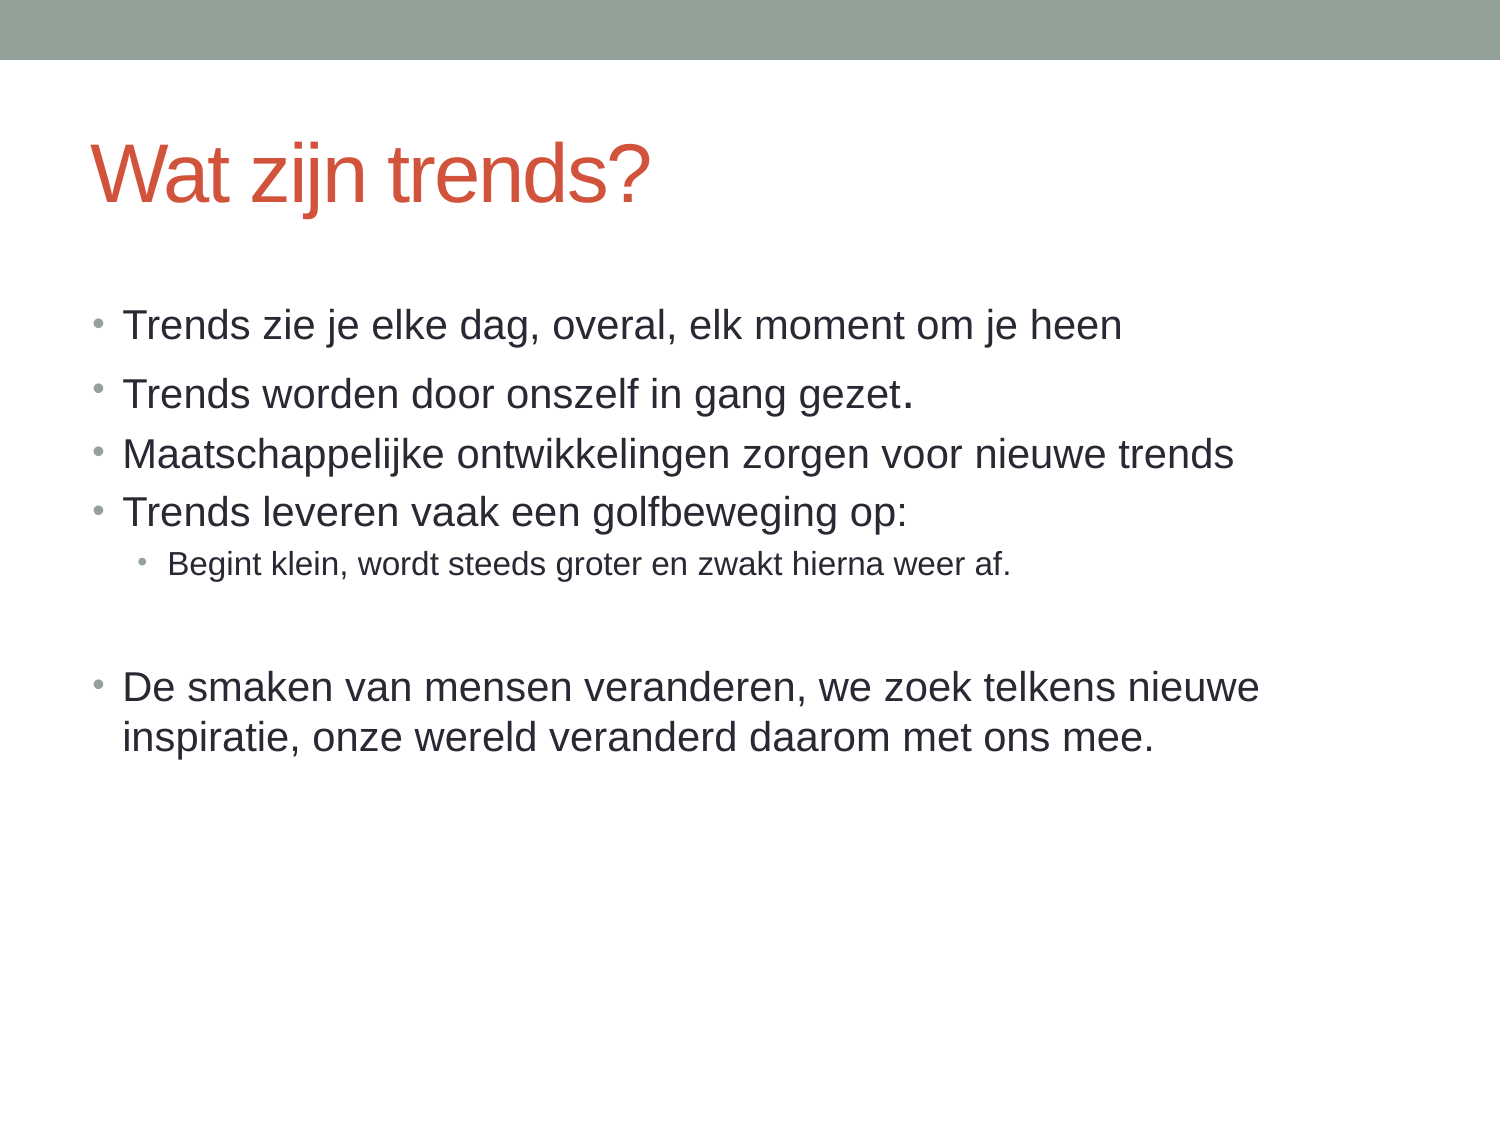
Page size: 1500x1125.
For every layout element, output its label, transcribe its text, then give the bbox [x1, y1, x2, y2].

title Wat zijn trends? [75, 87, 1425, 250]
list Trends zie je elke dag, overal, elk moment om je heen Trends worden door onszelf in gang gezet. Maatschappelijke ontwikkelingen zorgen voor nieuwe trends Trends leveren vaak een golfbeweging op: Begint klein, wordt steeds groter en zwakt hierna weer af. De smaken van mensen veranderen, we zoek telkens nieuwe inspiratie, onze wereld veranderd daarom met ons mee. [77, 290, 1428, 780]
